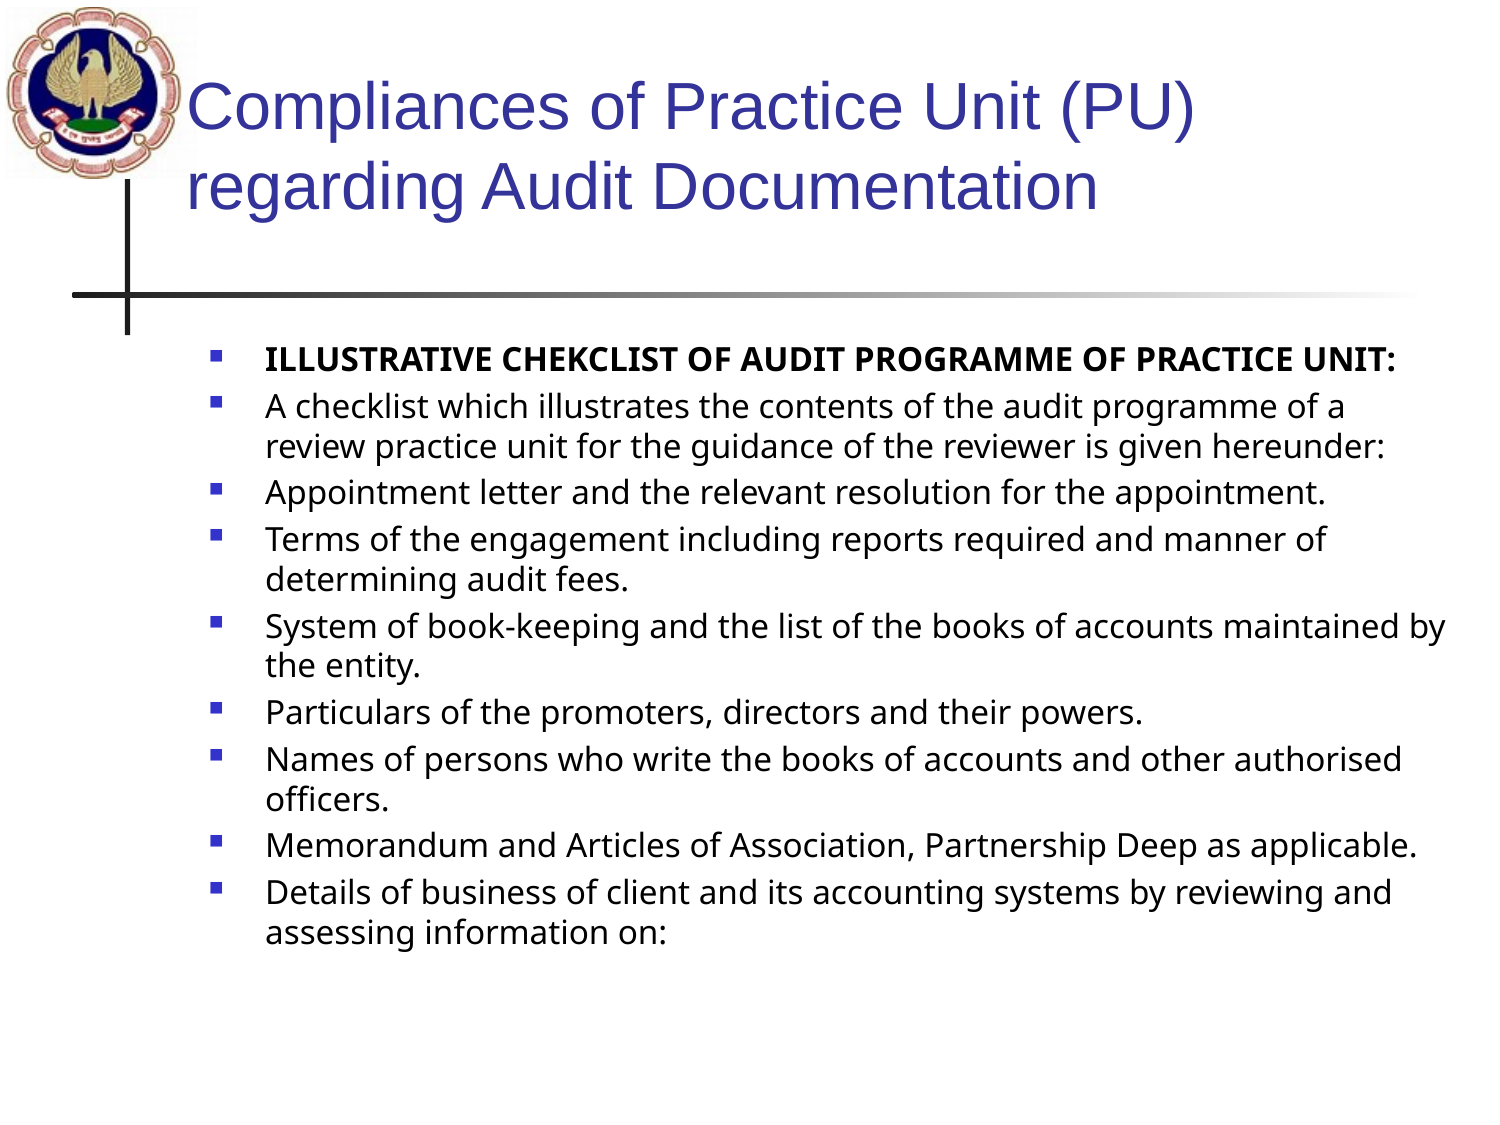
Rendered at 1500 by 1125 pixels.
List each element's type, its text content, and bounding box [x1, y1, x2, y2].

list ILLUSTRATIVE CHEKCLIST OF AUDIT PROGRAMME OF PRACTICE UNIT: A checklist which illustrates the contents of the audit programme of a review practice unit for the guidance of the reviewer is given hereunder: Appointment letter and the relevant resolution for the appointment. Terms of the engagement including reports required and manner of determining audit fees. System of book-keeping and the list of the books of accounts maintained by the entity. Particulars of the promoters, directors and their powers. Names of persons who write the books of accounts and other authorised officers. Memorandum and Articles of Association, Partnership Deep as applicable. Details of business of client and its accounting systems by reviewing and assessing information on: [193, 330, 1470, 1020]
picture [5, 7, 197, 179]
title Compliances of Practice Unit (PU) regarding Audit Documentation [170, 42, 1450, 231]
